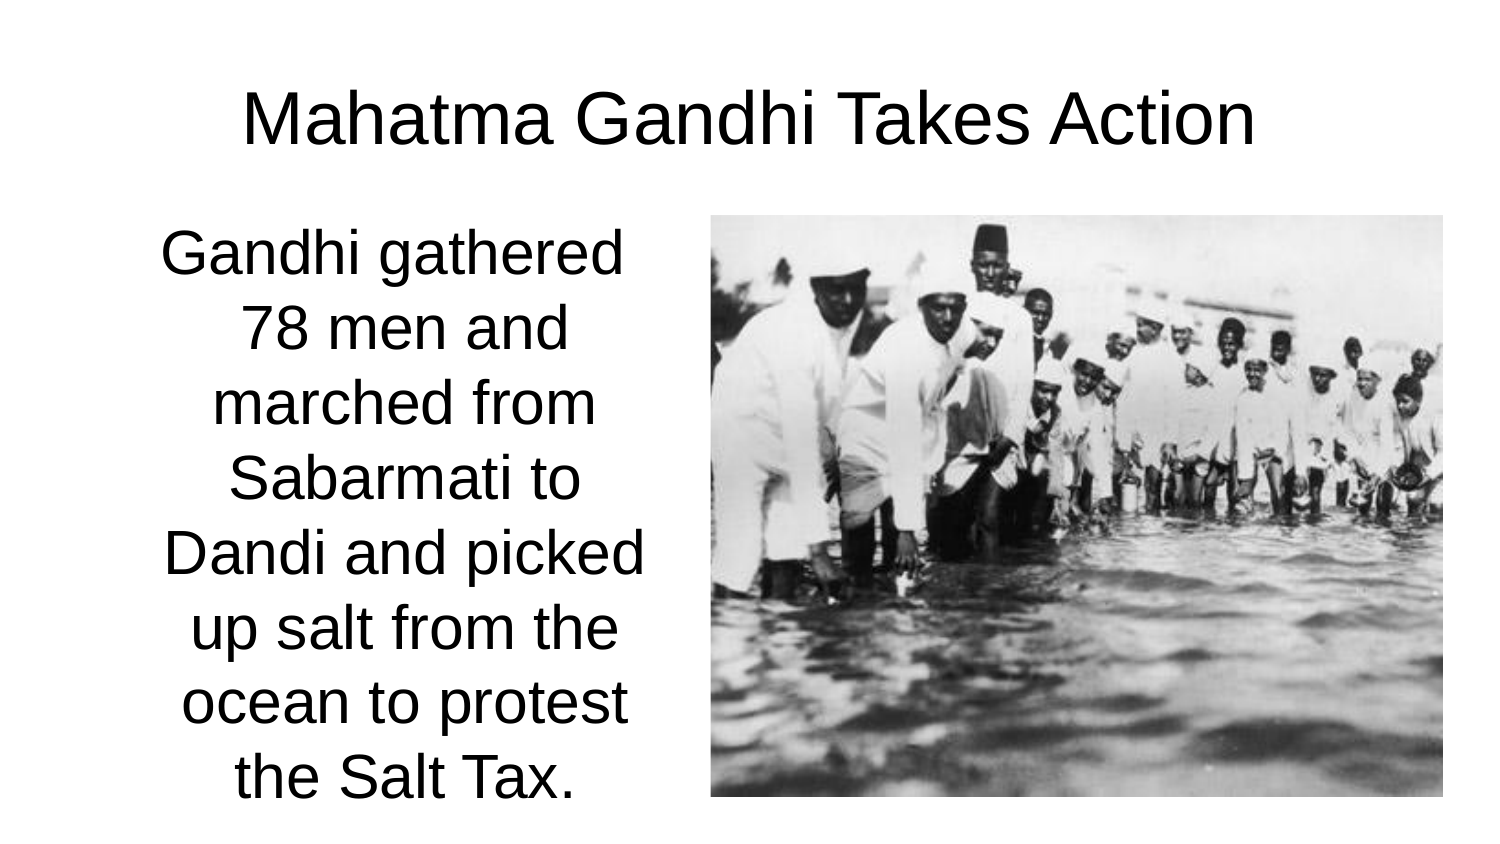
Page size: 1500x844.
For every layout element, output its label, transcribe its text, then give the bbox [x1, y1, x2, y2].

text_box [710, 215, 1443, 797]
title Mahatma Gandhi Takes Action [75, 33, 1425, 175]
list Gandhi gathered 78 men and marched from Sabarmati to Dandi and picked up salt from the ocean to protest the Salt Tax. [75, 196, 680, 808]
